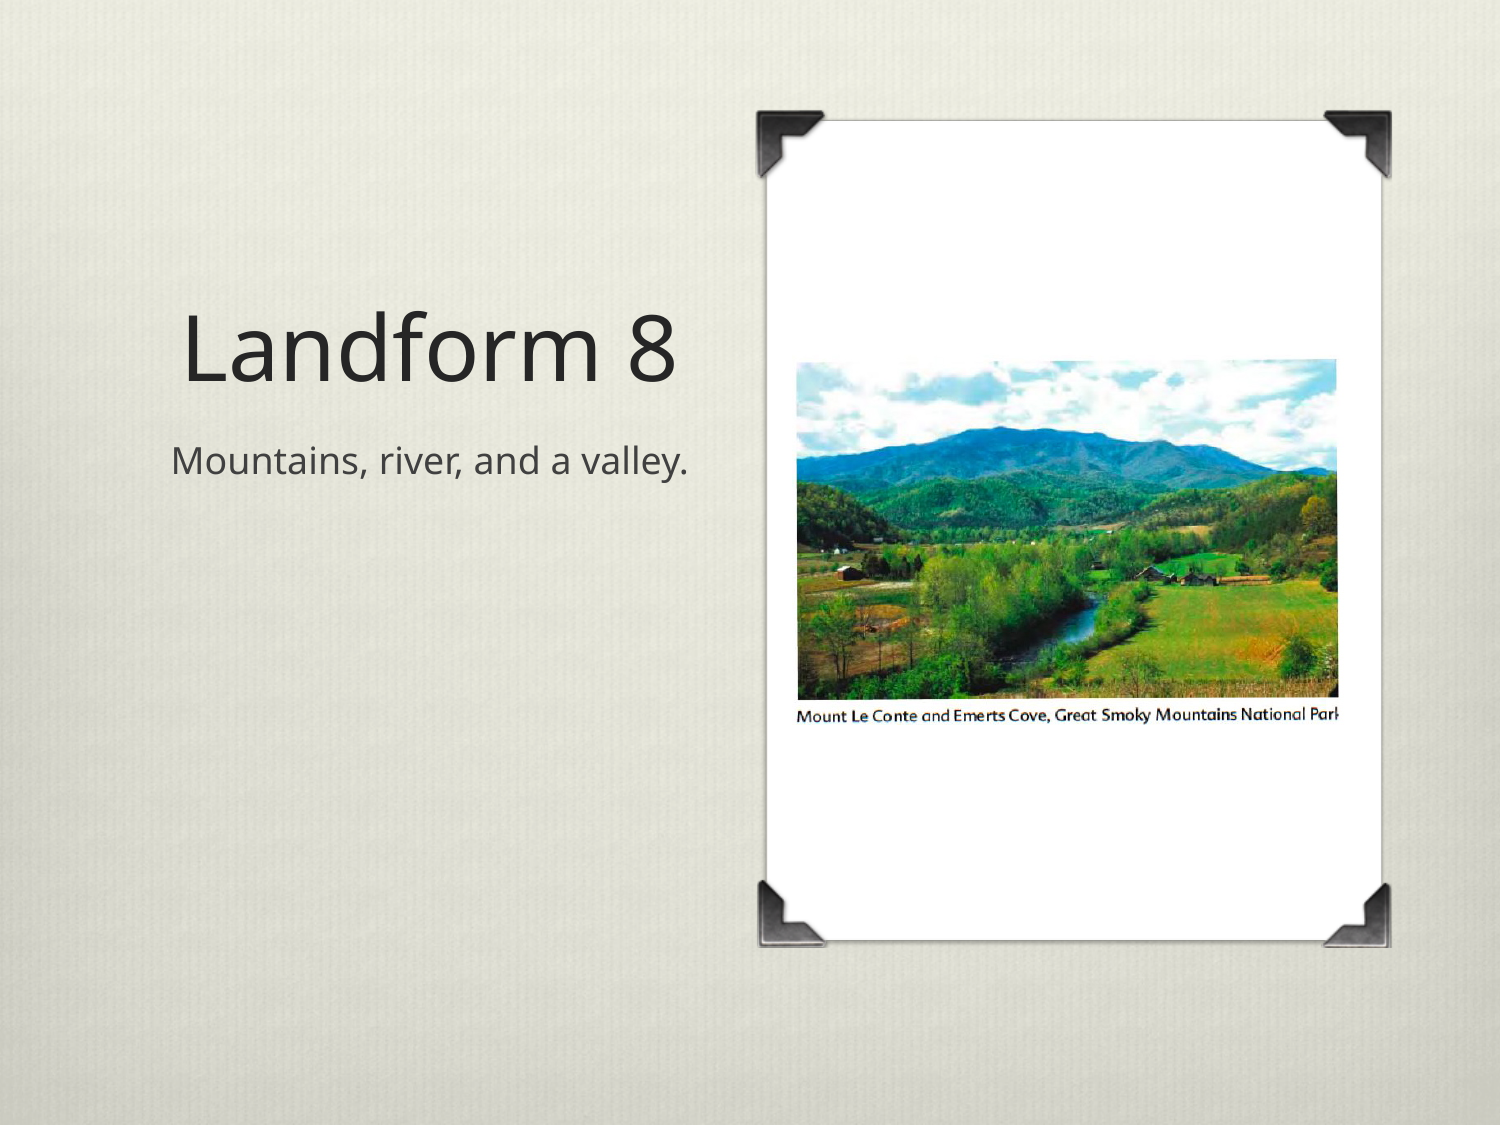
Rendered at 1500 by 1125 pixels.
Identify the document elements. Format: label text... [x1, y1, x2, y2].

list Mountains, river, and a valley. [118, 429, 742, 944]
title Landform 8 [118, 187, 742, 408]
picture [753, 108, 1393, 948]
